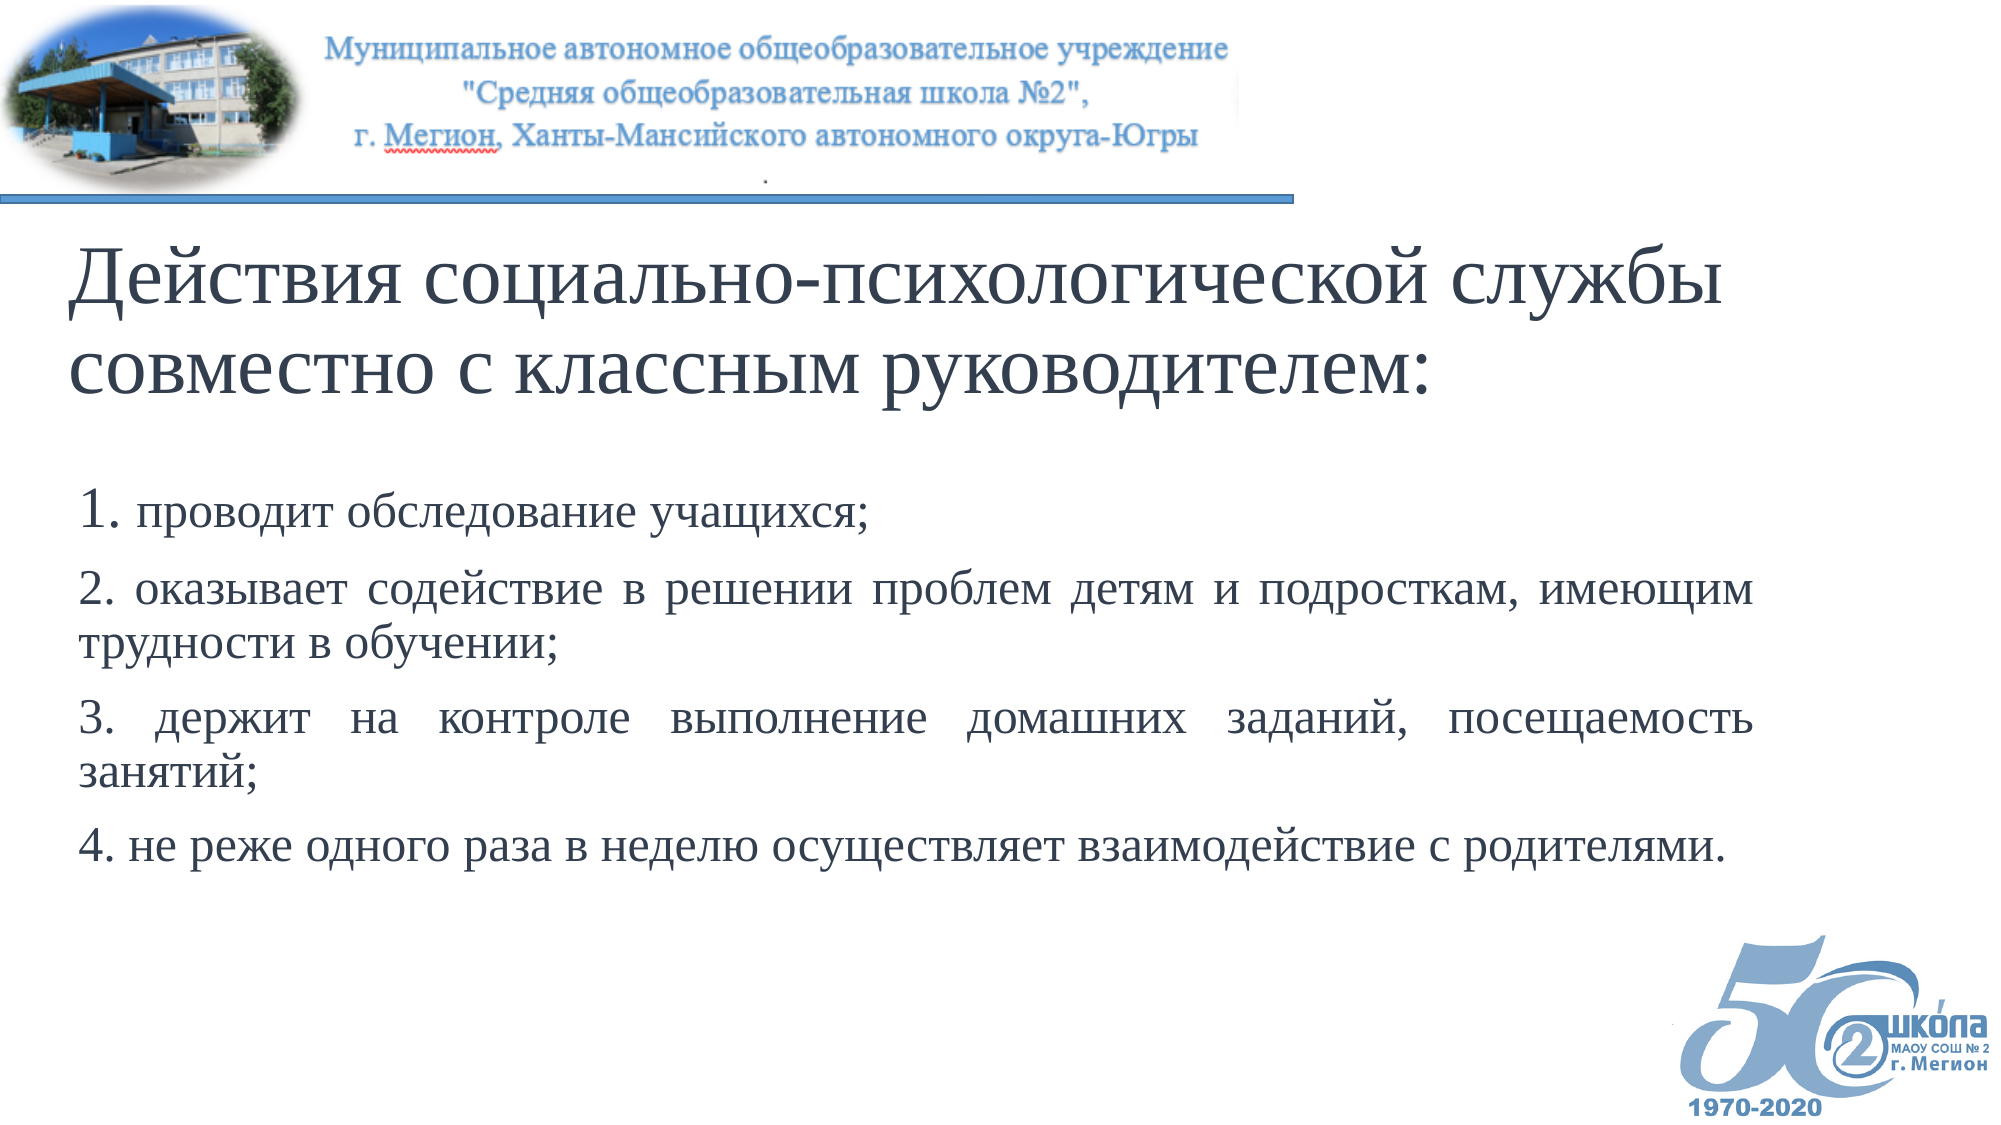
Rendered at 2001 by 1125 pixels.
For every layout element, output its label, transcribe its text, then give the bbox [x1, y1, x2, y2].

list 1. проводит обследование учащихся; 2. оказывает содействие в решении проблем детям и подросткам, имеющим трудности в обучении; 3. держит на контроле выполнение домашних заданий, посещаемость занятий; 4. не реже одного раза в неделю осуществляет взаимодействие с родителями. [63, 470, 1770, 935]
title Действия социально-психологической службы совместно с классным руководителем: [53, 228, 1944, 416]
picture [0, 0, 1239, 194]
picture [1637, 904, 1992, 1125]
